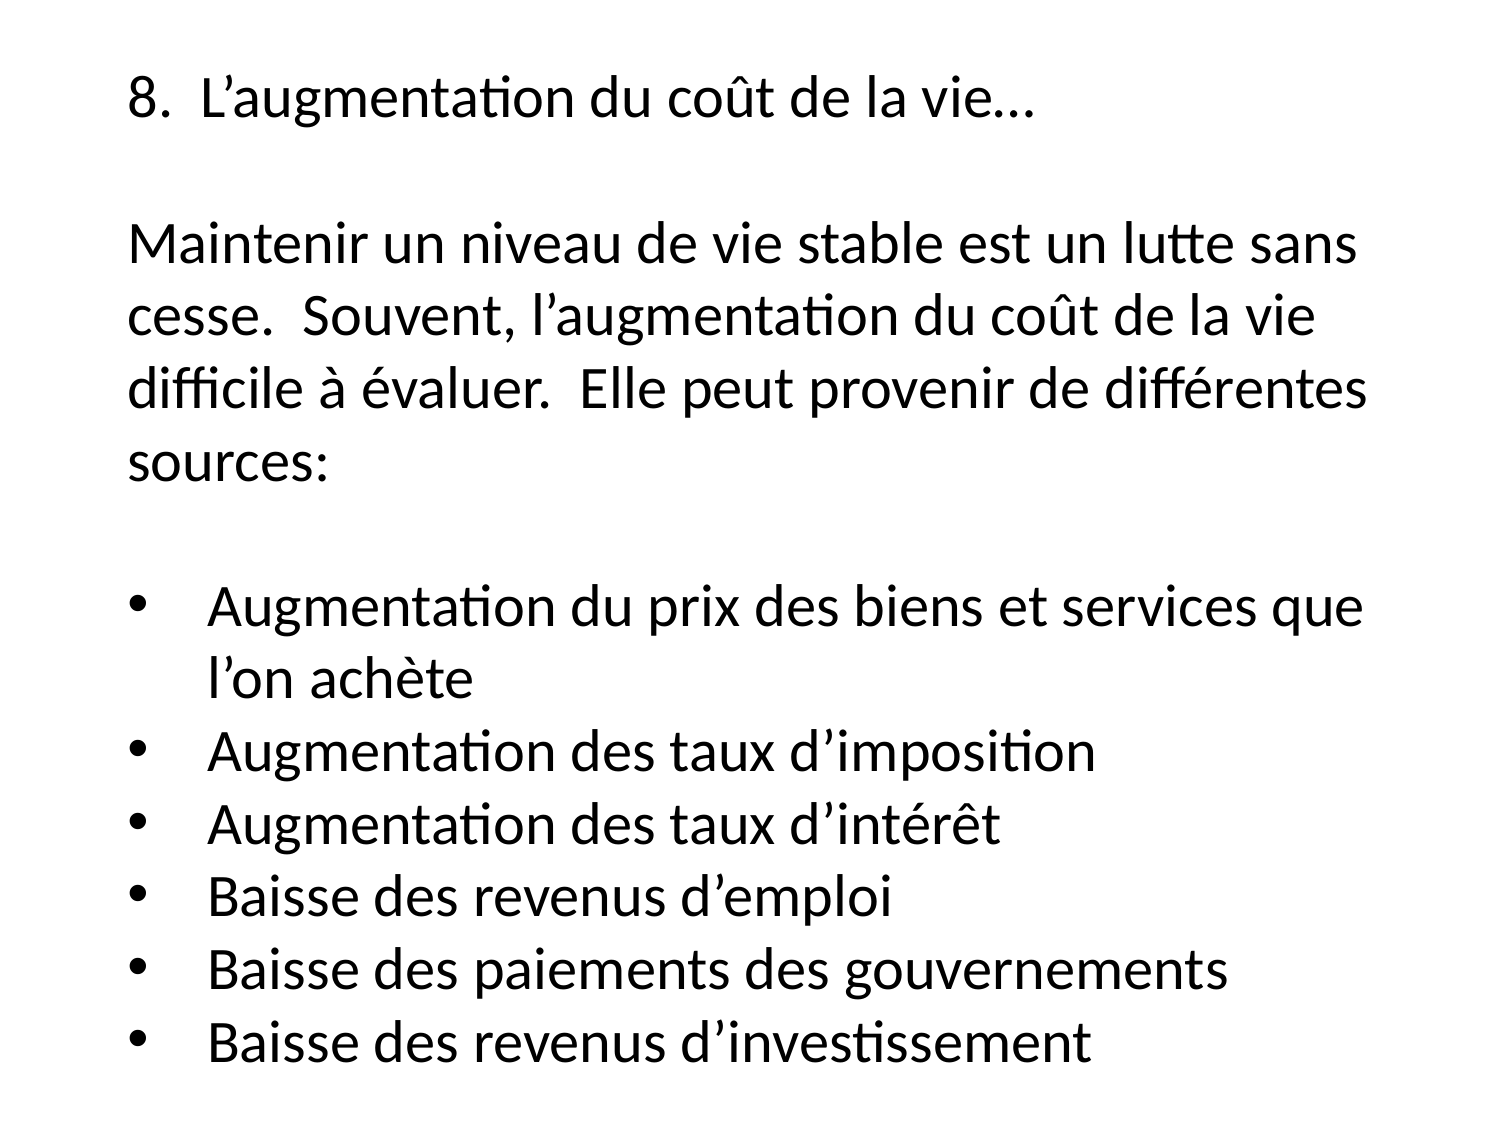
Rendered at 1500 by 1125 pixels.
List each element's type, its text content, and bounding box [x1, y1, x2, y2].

text_box 8. L’augmentation du coût de la vie… Maintenir un niveau de vie stable est un lutte sans cesse. Souvent, l’augmentation du coût de la vie difficile à évaluer. Elle peut provenir de différentes sources: Augmentation du prix des biens et services que l’on achète Augmentation des taux d’imposition Augmentation des taux d’intérêt Baisse des revenus d’emploi Baisse des paiements des gouvernements Baisse des revenus d’investissement [112, 49, 1388, 1088]
